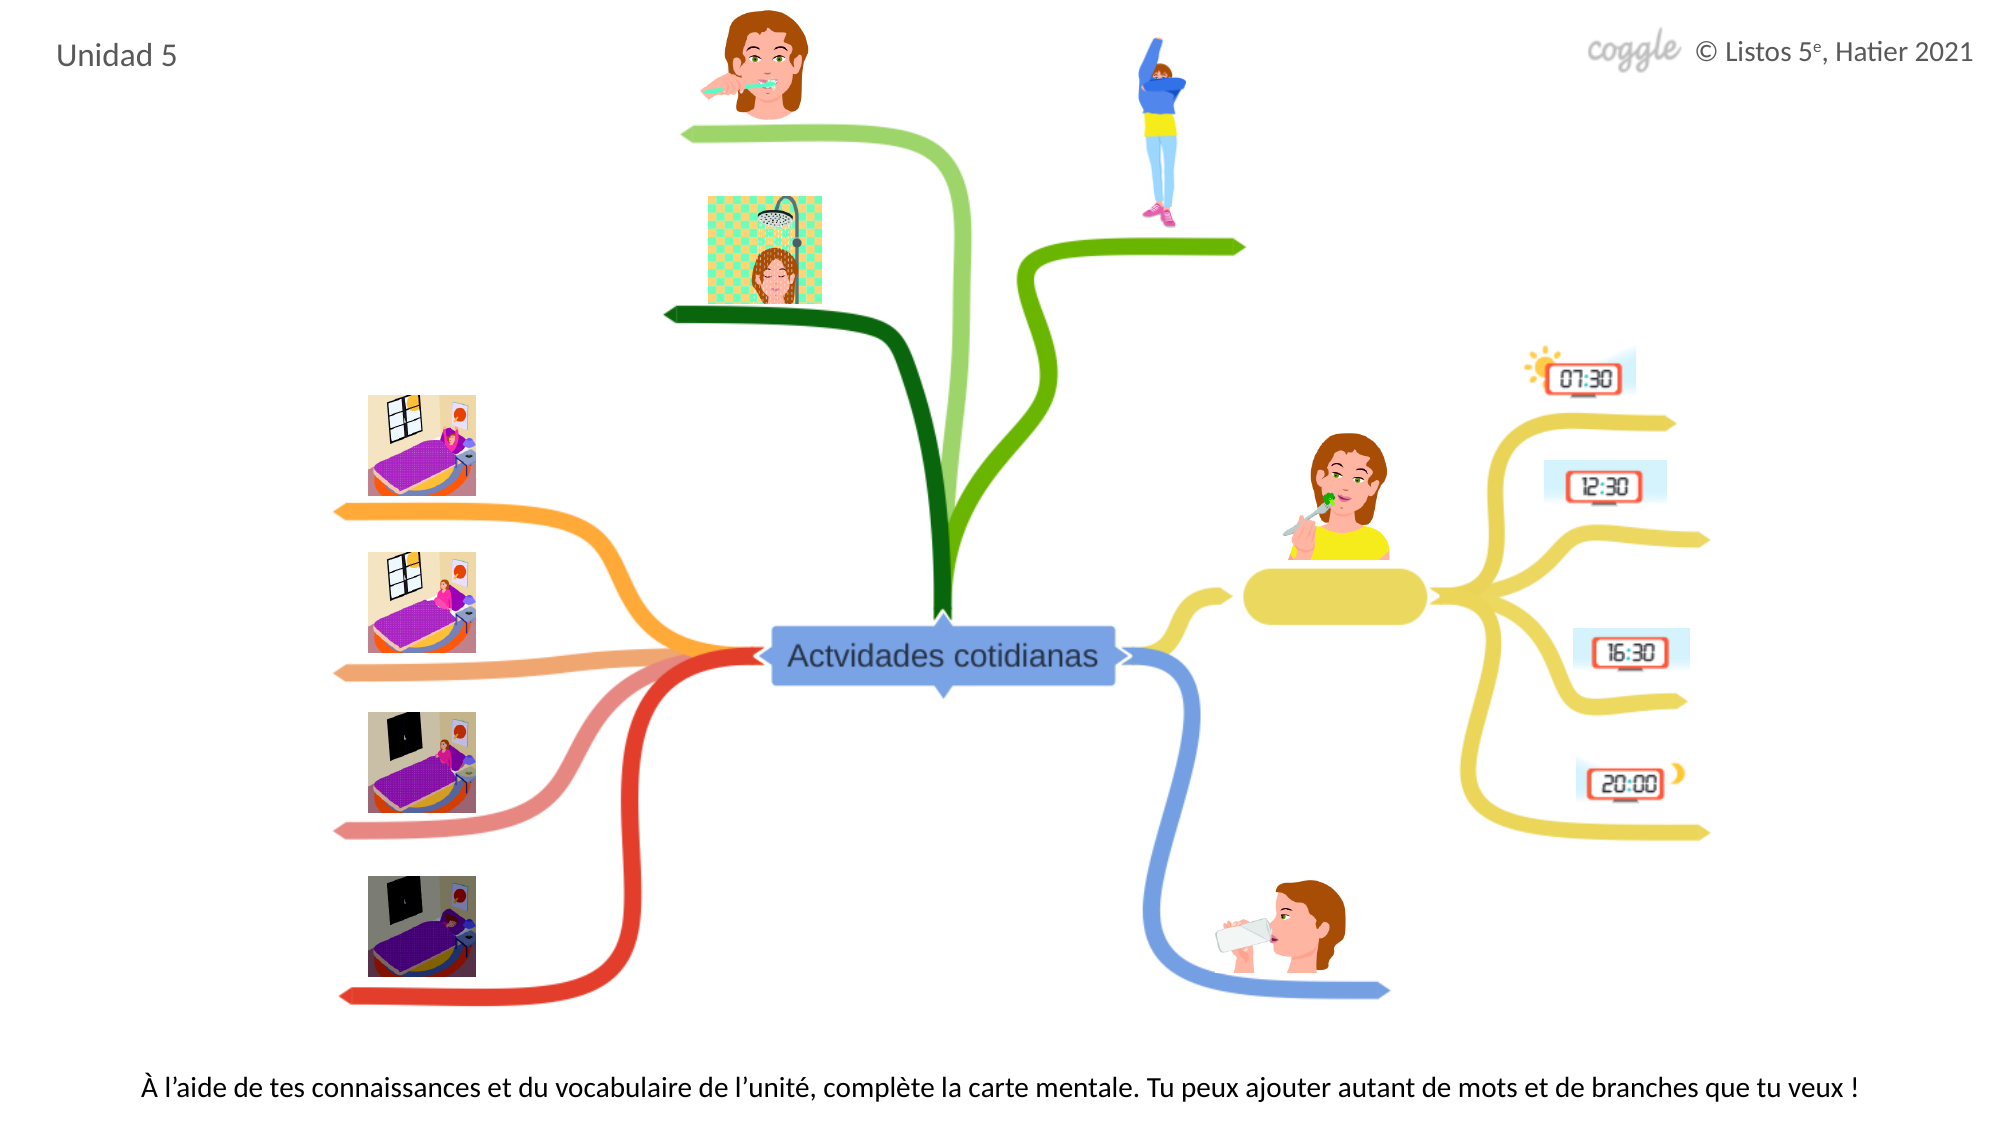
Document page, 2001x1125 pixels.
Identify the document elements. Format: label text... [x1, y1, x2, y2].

picture [1565, 19, 1710, 81]
text_box À l’aide de tes connaissances et du vocabulaire de l’unité, complète la carte mentale. Tu peux ajouter autant de mots et de branches que tu veux ! [126, 1061, 1899, 1112]
picture [305, 4, 1727, 1019]
text_box © Listos 5e, Hatier 2021 [1710, 25, 2000, 75]
text_box Unidad 5 [41, 25, 212, 80]
